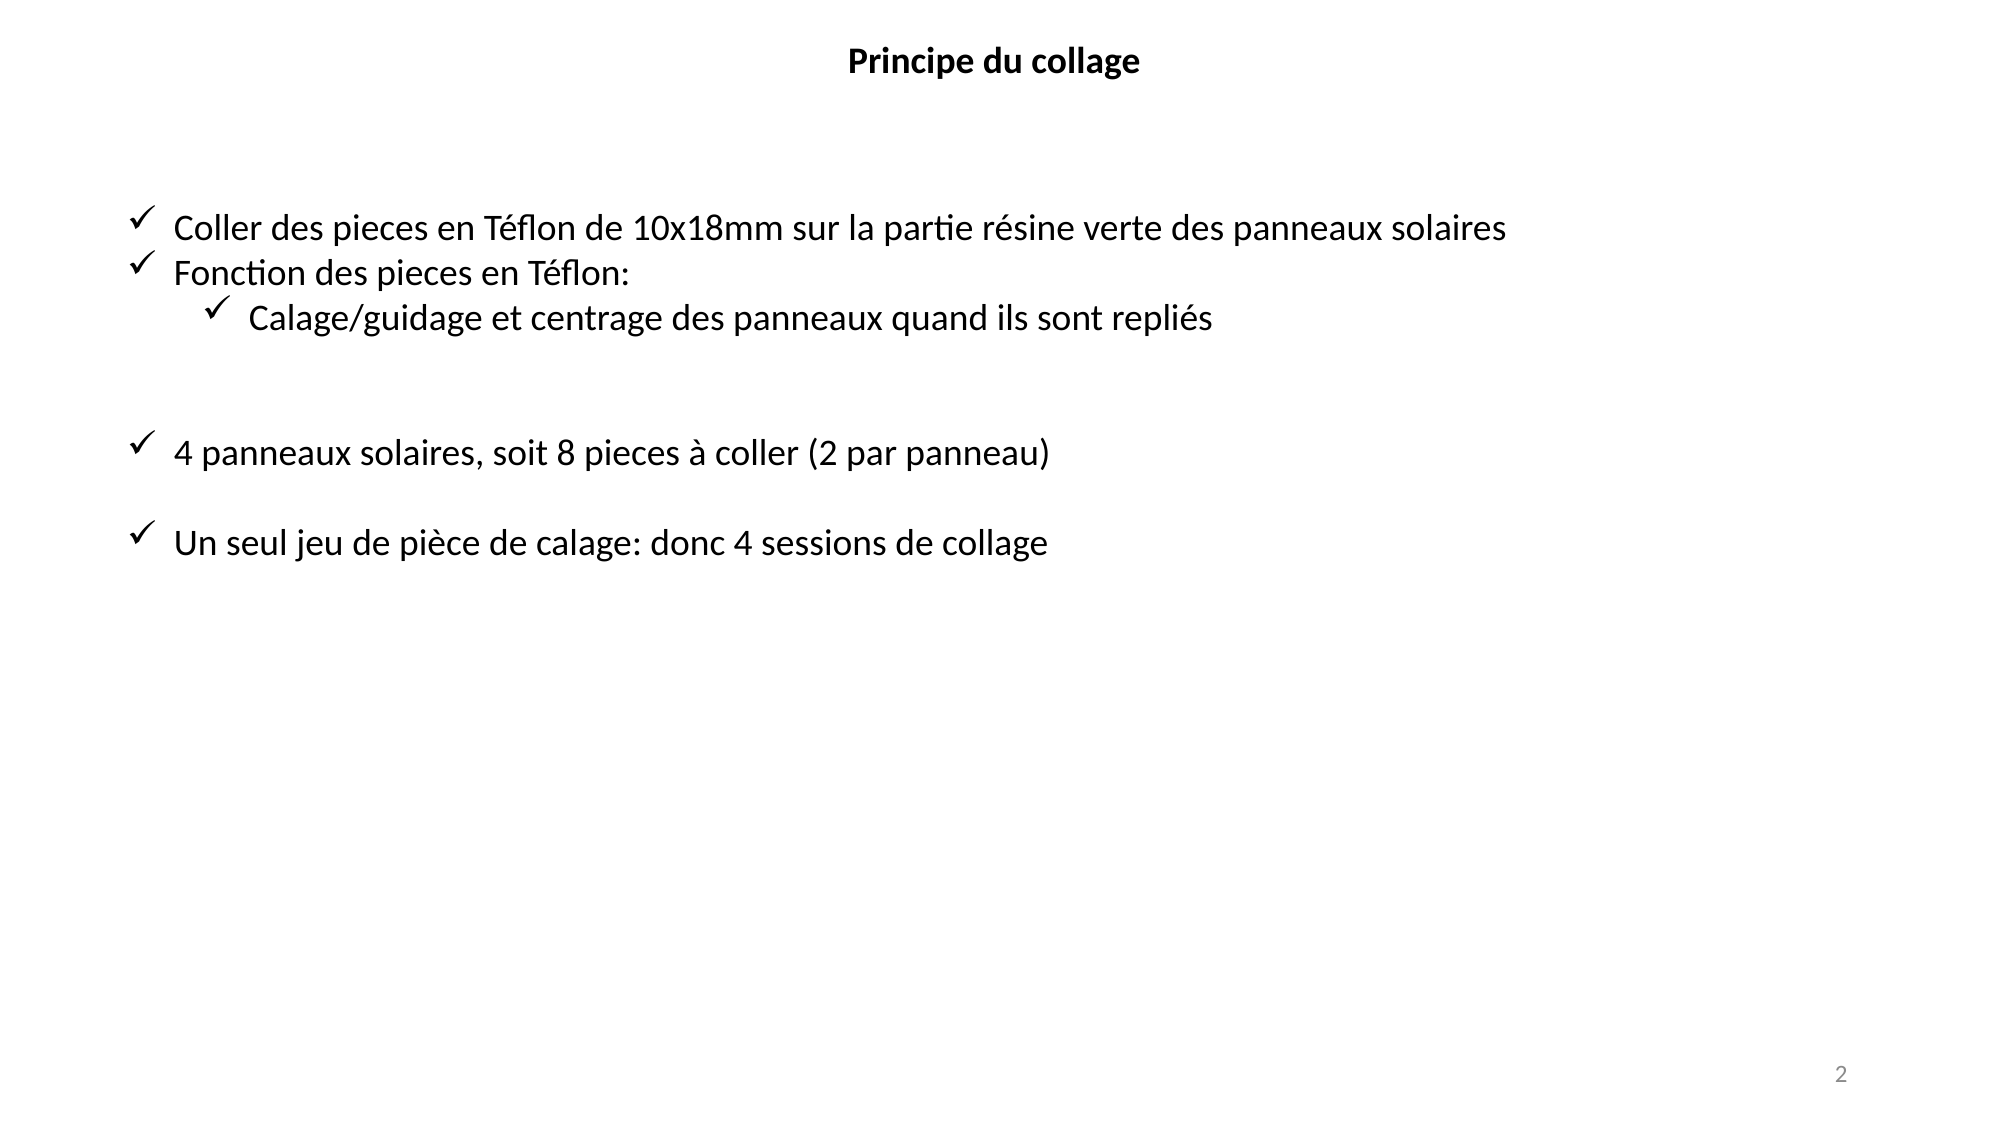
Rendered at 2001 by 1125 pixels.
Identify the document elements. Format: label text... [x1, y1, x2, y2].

text_box Principe du collage [643, 28, 1345, 88]
slide_number 2 [1412, 1042, 1863, 1103]
text_box Coller des pieces en Téflon de 10x18mm sur la partie résine verte des panneaux solaires Fonction des pieces en Téflon: Calage/guidage et centrage des panneaux quand ils sont repliés 4 panneaux solaires, soit 8 pieces à coller (2 par panneau) Un seul jeu de pièce de calage: donc 4 sessions de collage [112, 195, 1687, 571]
